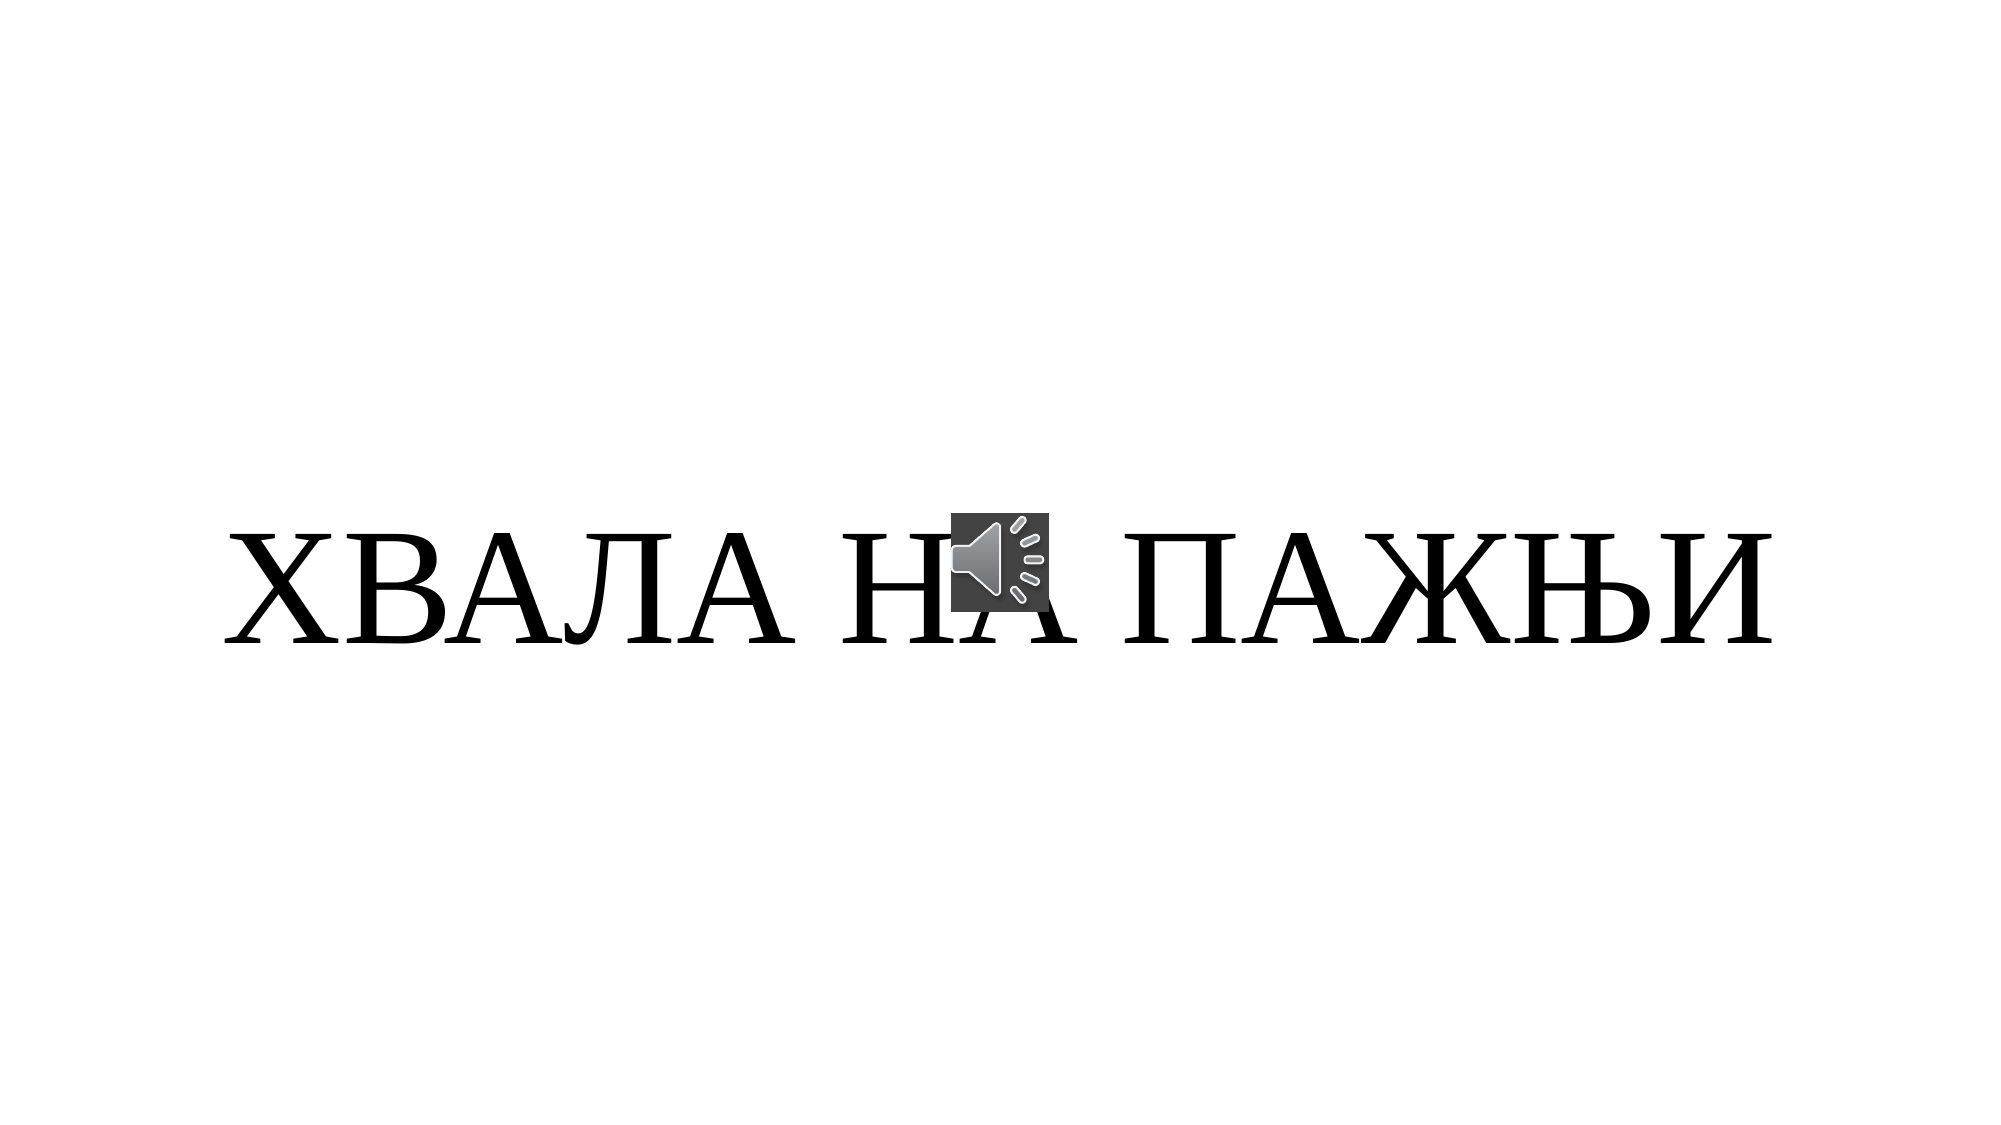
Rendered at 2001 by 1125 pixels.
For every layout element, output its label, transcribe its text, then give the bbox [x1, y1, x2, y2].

picture [949, 512, 1050, 613]
list ХВАЛА НА ПАЖЊИ [137, 69, 1863, 1014]
